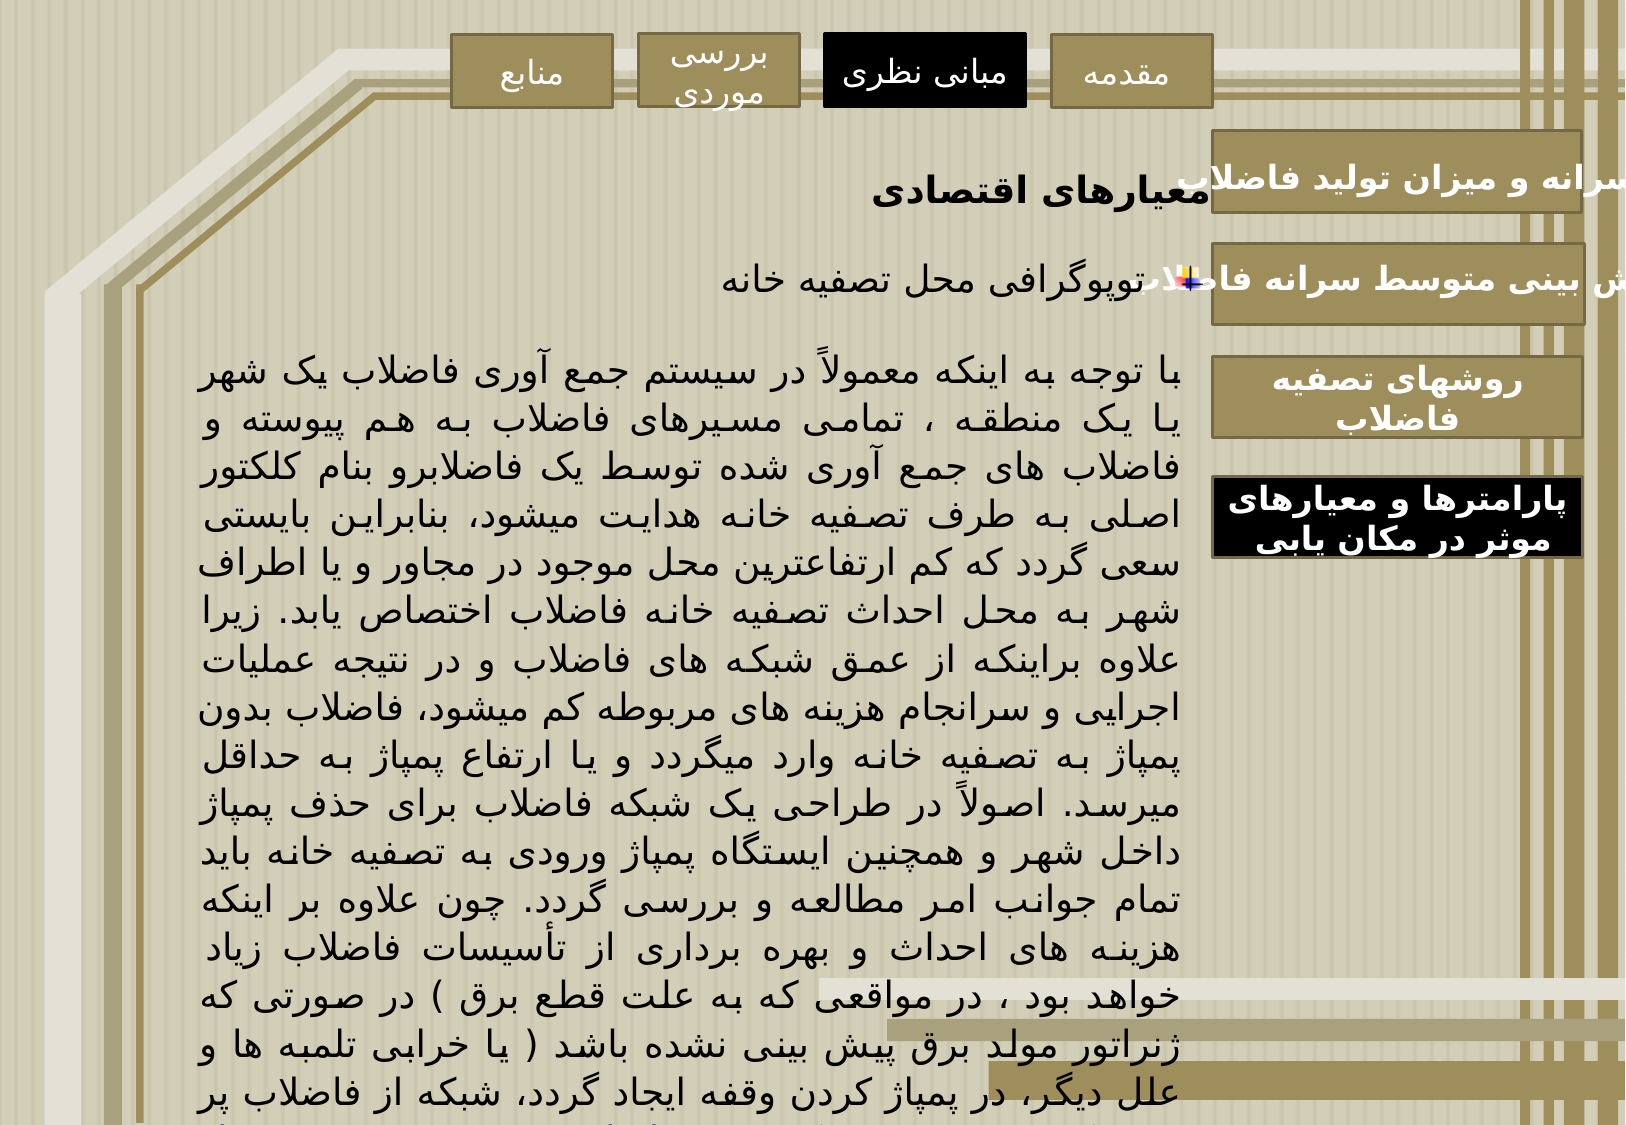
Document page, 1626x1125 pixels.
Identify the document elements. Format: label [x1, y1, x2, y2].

text_box [8, 0, 1625, 1125]
